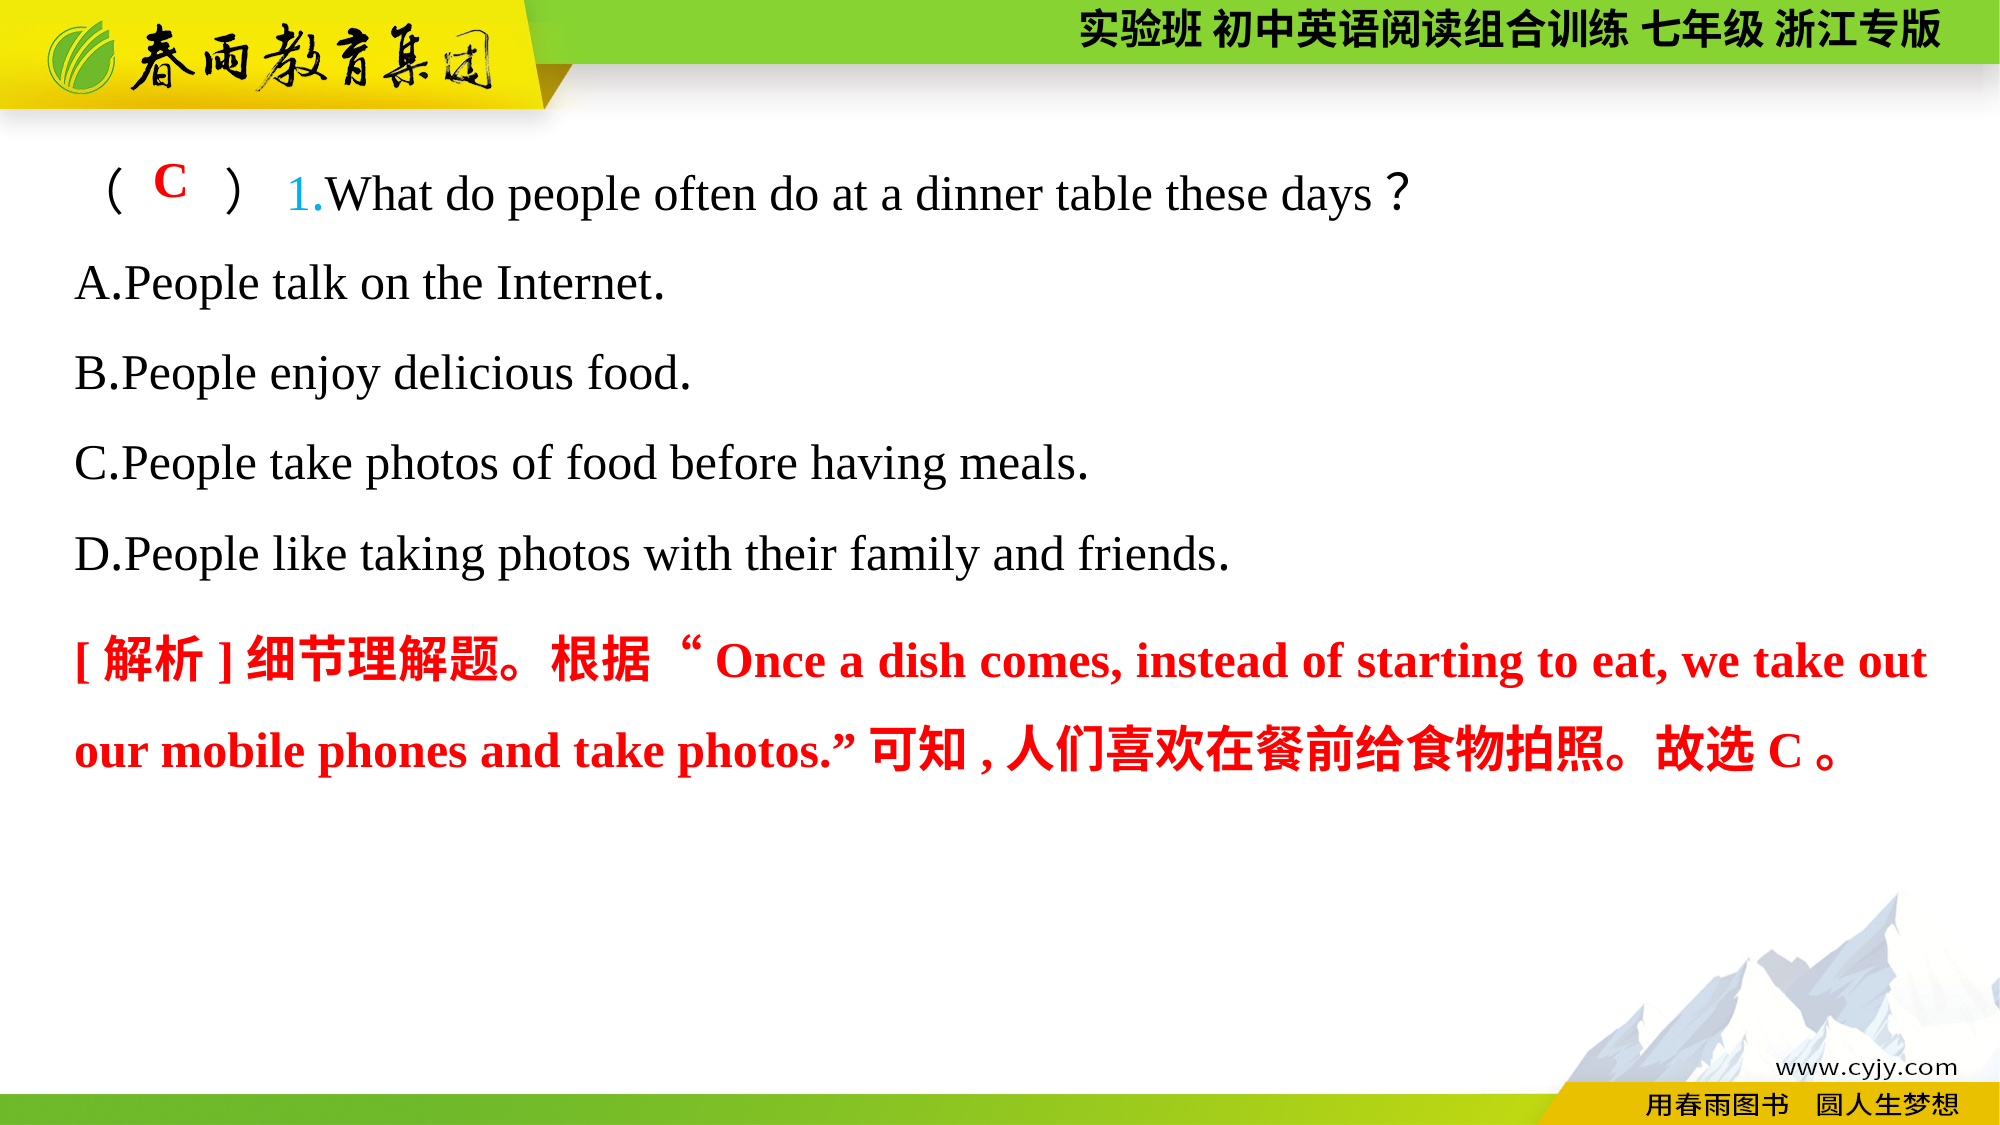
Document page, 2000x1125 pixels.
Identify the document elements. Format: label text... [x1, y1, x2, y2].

picture [0, 0, 2000, 1125]
text_box C [138, 140, 204, 215]
list （ ）1.What do people often do at a dinner table these days？ A.People talk on the Internet. B.People enjoy delicious food. C.People take photos of food before having meals. D.People like taking photos with their family and friends. [59, 122, 1944, 581]
text_box [解析]细节理解题。根据“Once a dish comes, instead of starting to eat, we take out our mobile phones and take photos.”可知,人们喜欢在餐前给食物拍照。故选C。 [59, 589, 1944, 785]
